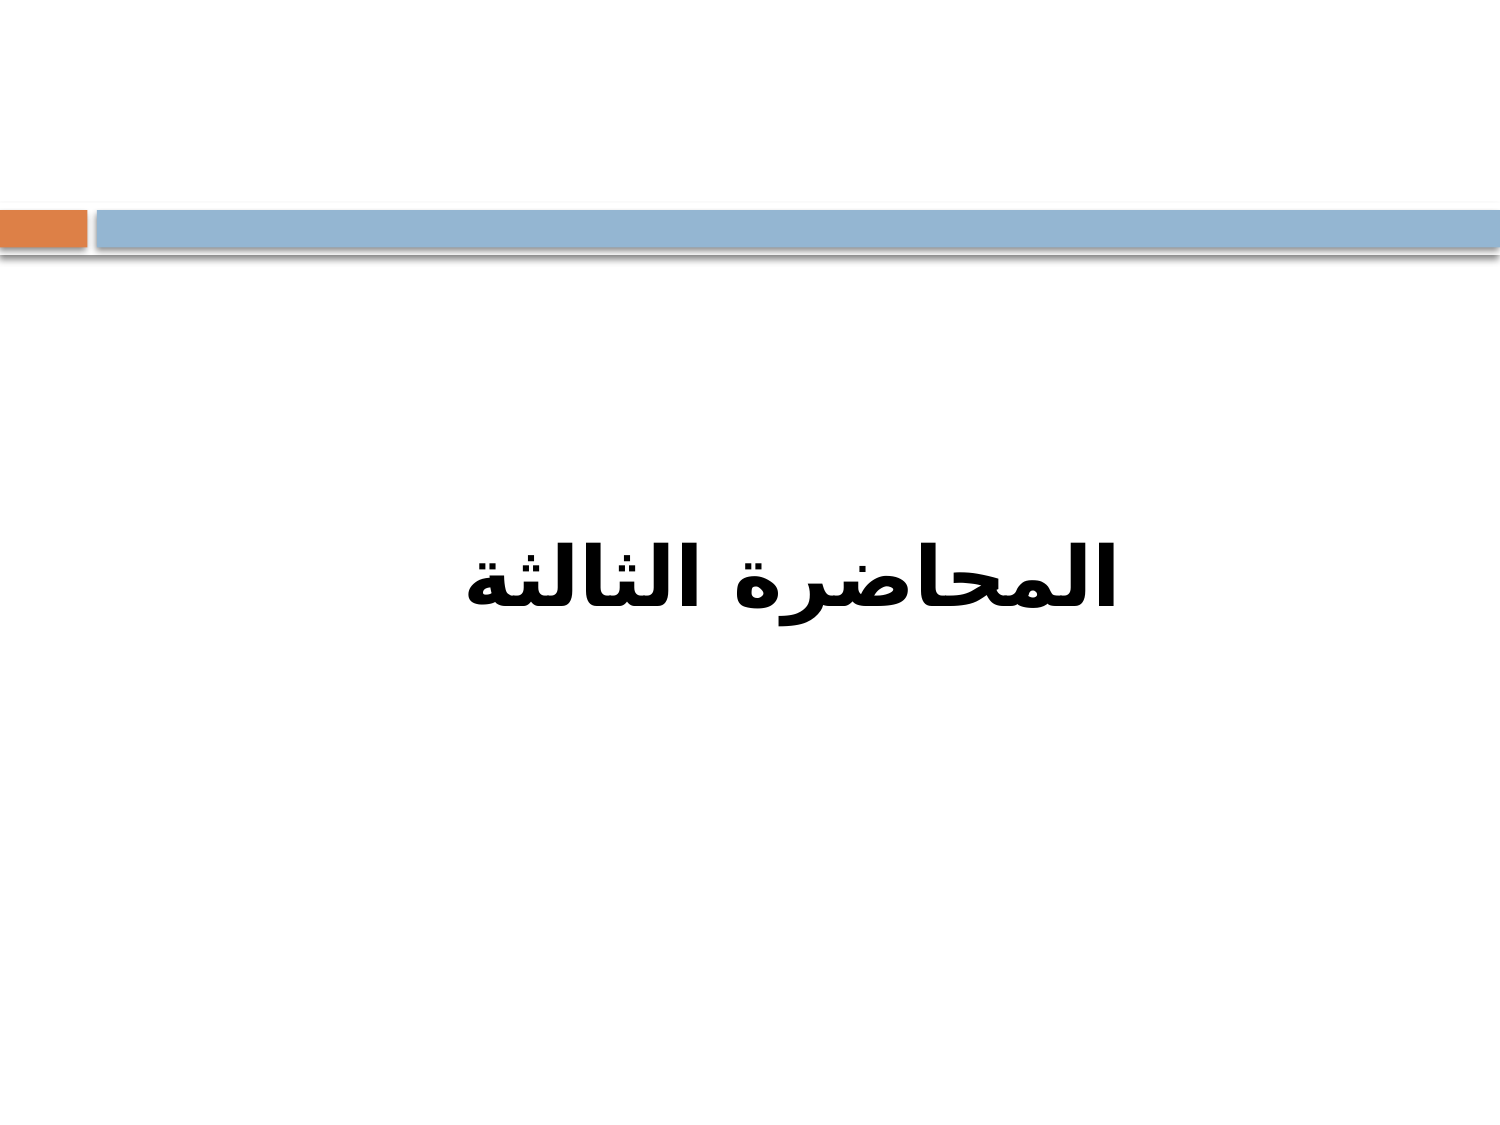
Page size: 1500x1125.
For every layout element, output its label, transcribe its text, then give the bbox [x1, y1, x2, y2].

text_box المحاضرة الثالثة [410, 515, 1137, 631]
